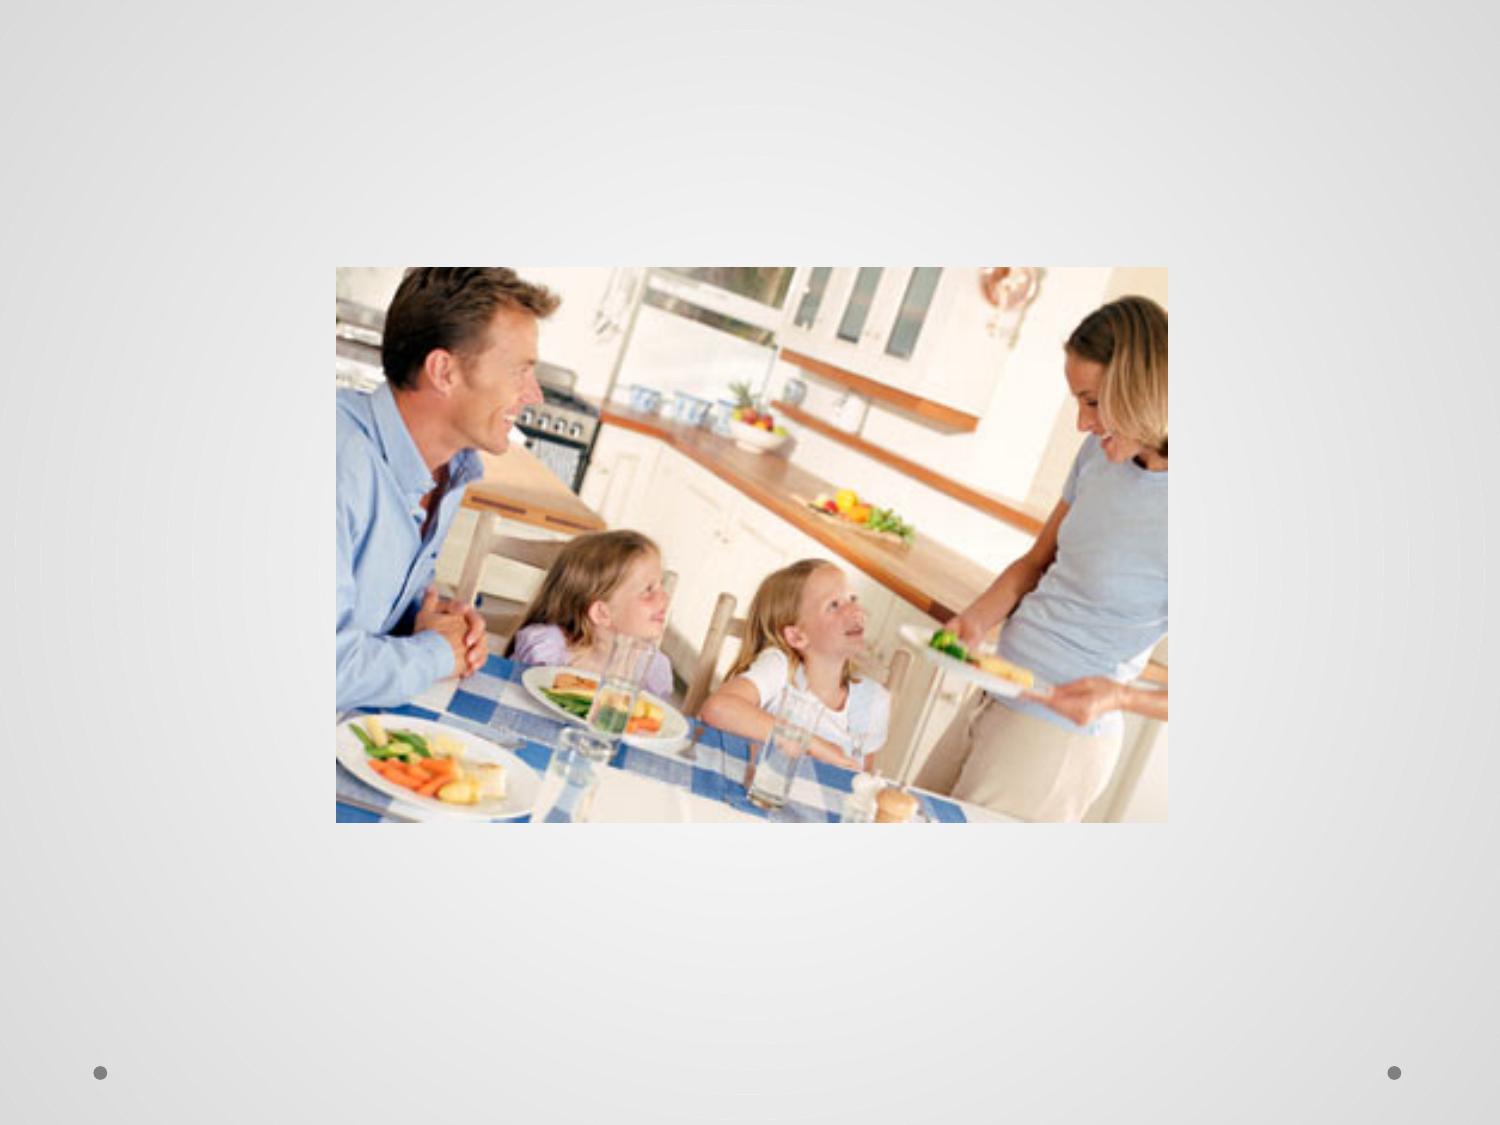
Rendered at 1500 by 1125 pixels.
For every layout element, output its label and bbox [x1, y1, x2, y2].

picture [336, 266, 1168, 823]
